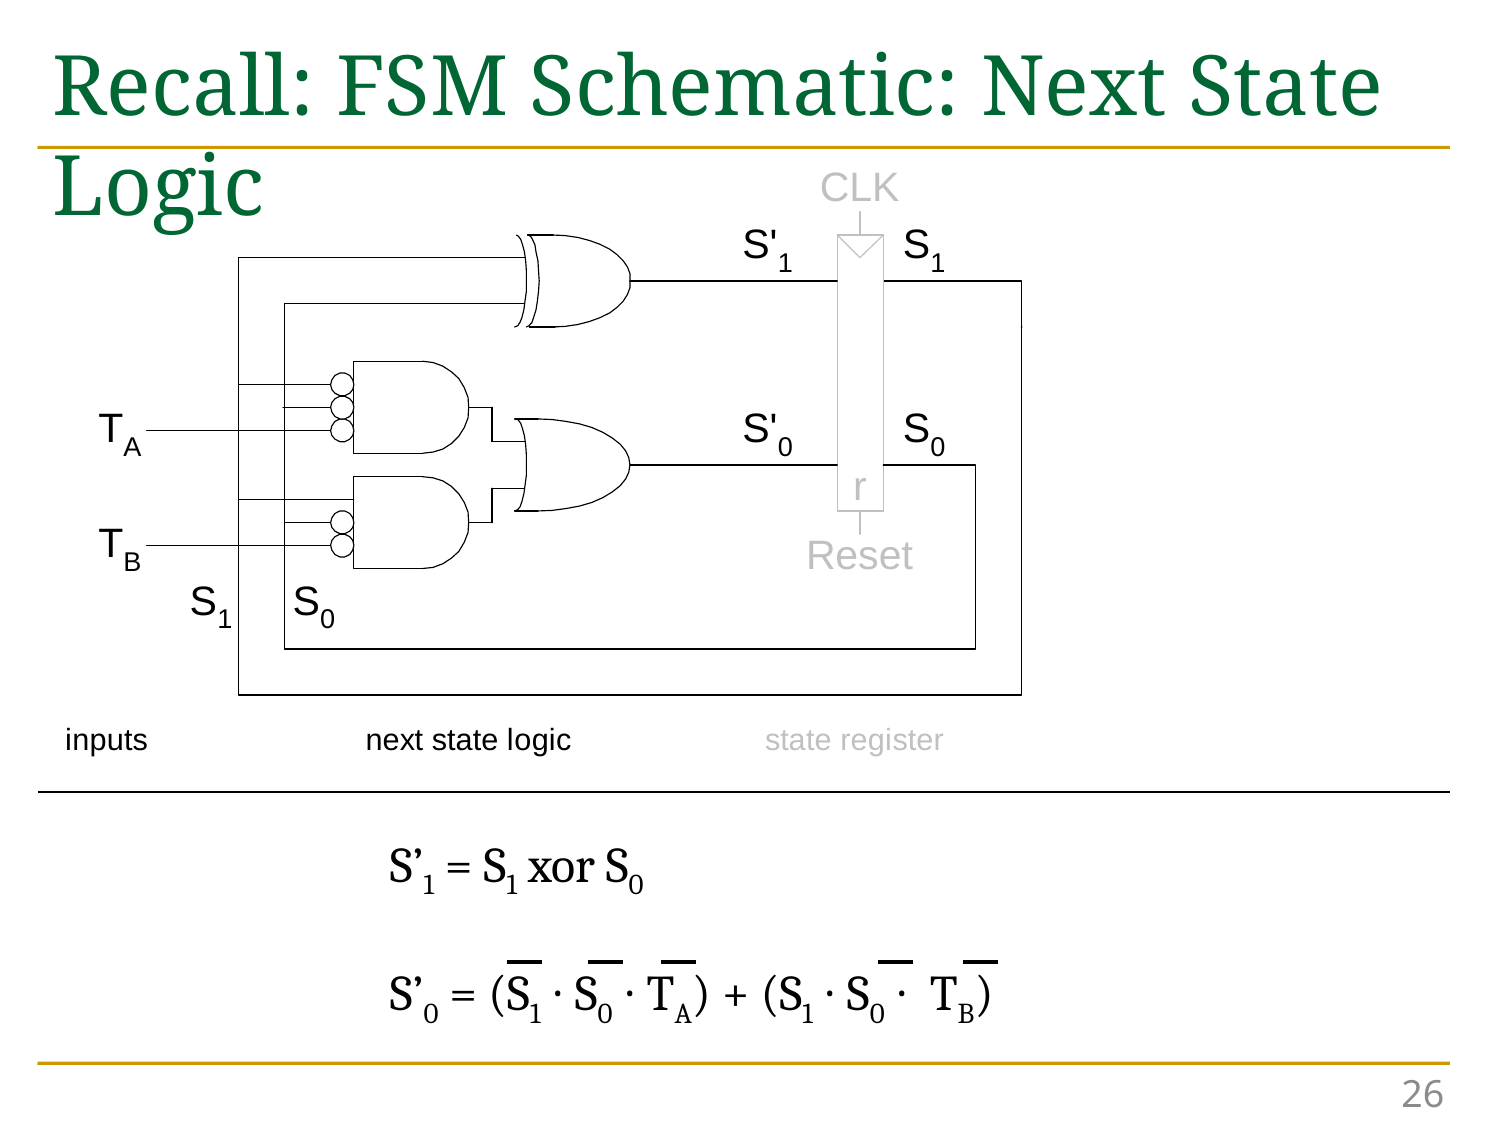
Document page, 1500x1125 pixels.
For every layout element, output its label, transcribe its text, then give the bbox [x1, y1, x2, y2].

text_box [37, 137, 1028, 791]
text_box S’1 = S1 xor S0 S’0 = (S1 ∙ S0 ∙ TA) + (S1 ∙ S0 ∙ TB) [375, 824, 1287, 1037]
title Recall: FSM Schematic: Next State Logic [37, 24, 1450, 200]
slide_number 26 [1121, 1066, 1460, 1125]
